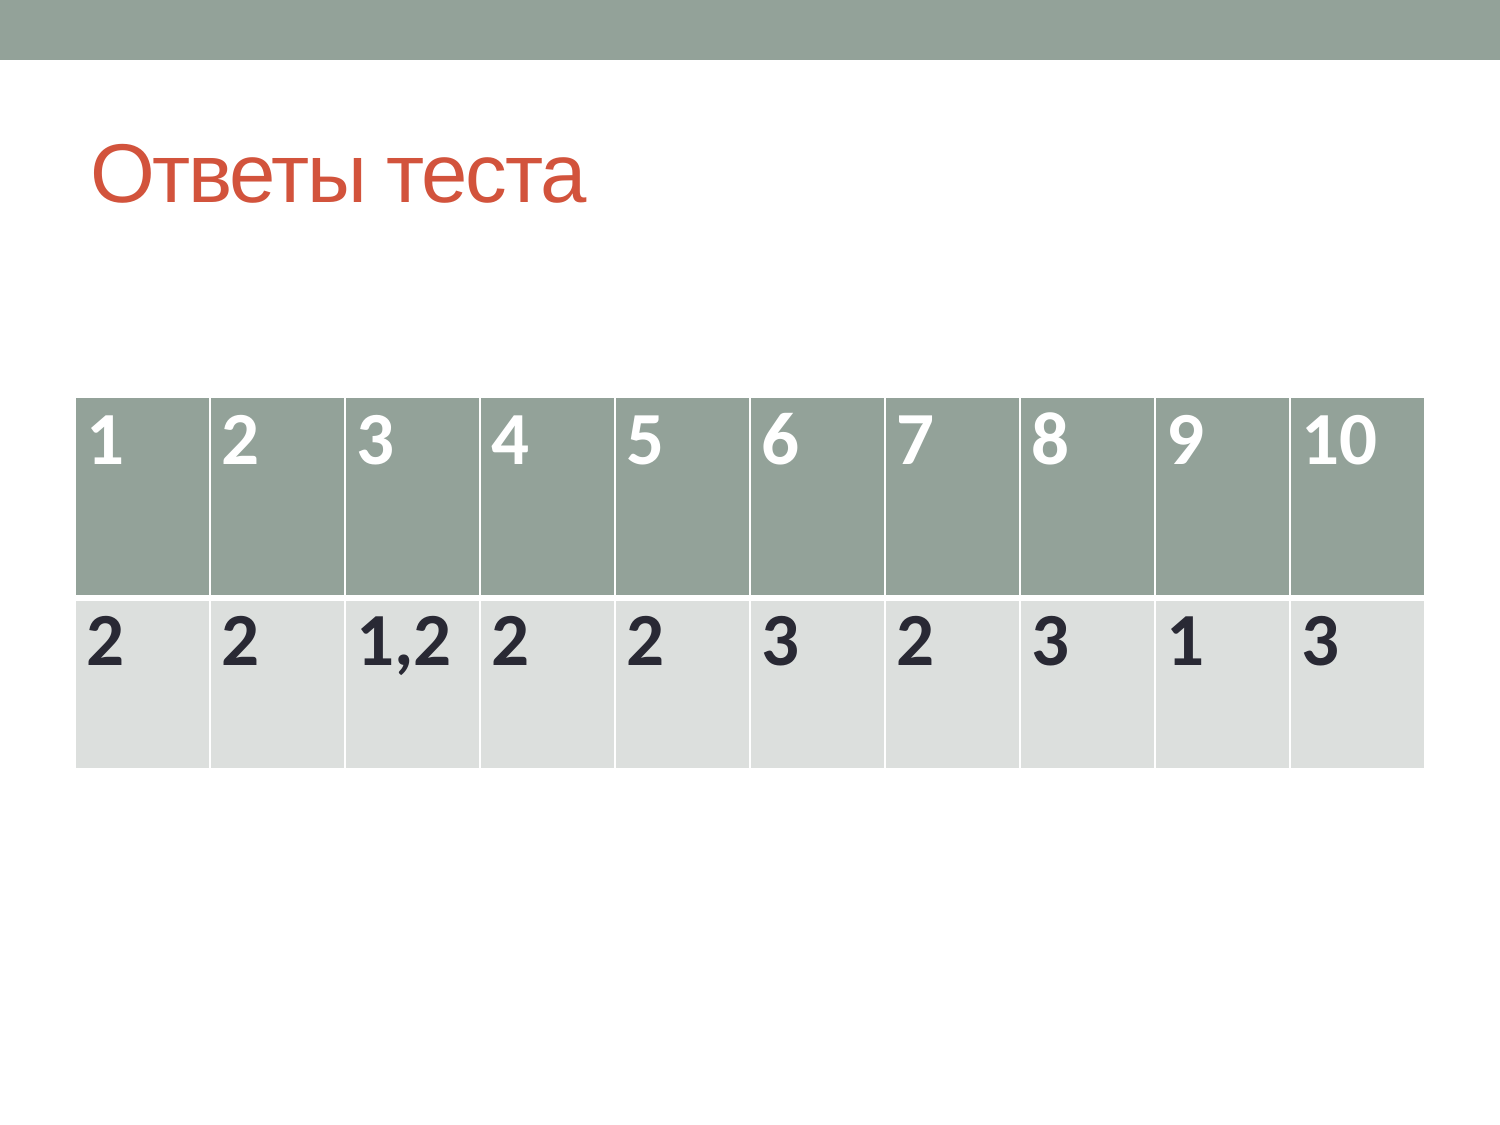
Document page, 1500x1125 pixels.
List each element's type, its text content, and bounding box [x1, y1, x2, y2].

table_cell 1,2 [346, 601, 479, 768]
table_header 6 [751, 398, 884, 595]
table_cell 2 [481, 601, 614, 768]
table_cell 2 [886, 601, 1019, 768]
table_cell 3 [1291, 601, 1424, 768]
table_cell 3 [751, 601, 884, 768]
table_header 1 [76, 398, 209, 595]
table_header 5 [616, 398, 749, 595]
title Ответы теста [75, 87, 1425, 250]
table_cell 2 [211, 601, 344, 768]
table_cell 2 [76, 601, 209, 768]
table_cell 1 [1156, 601, 1289, 768]
table_header 8 [1021, 398, 1154, 595]
table_header 10 [1291, 398, 1424, 595]
table_header 7 [886, 398, 1019, 595]
table_header 3 [346, 398, 479, 595]
table_header 2 [211, 398, 344, 595]
table_header 4 [481, 398, 614, 595]
table_cell 3 [1021, 601, 1154, 768]
table_cell 2 [616, 601, 749, 768]
table_header 9 [1156, 398, 1289, 595]
